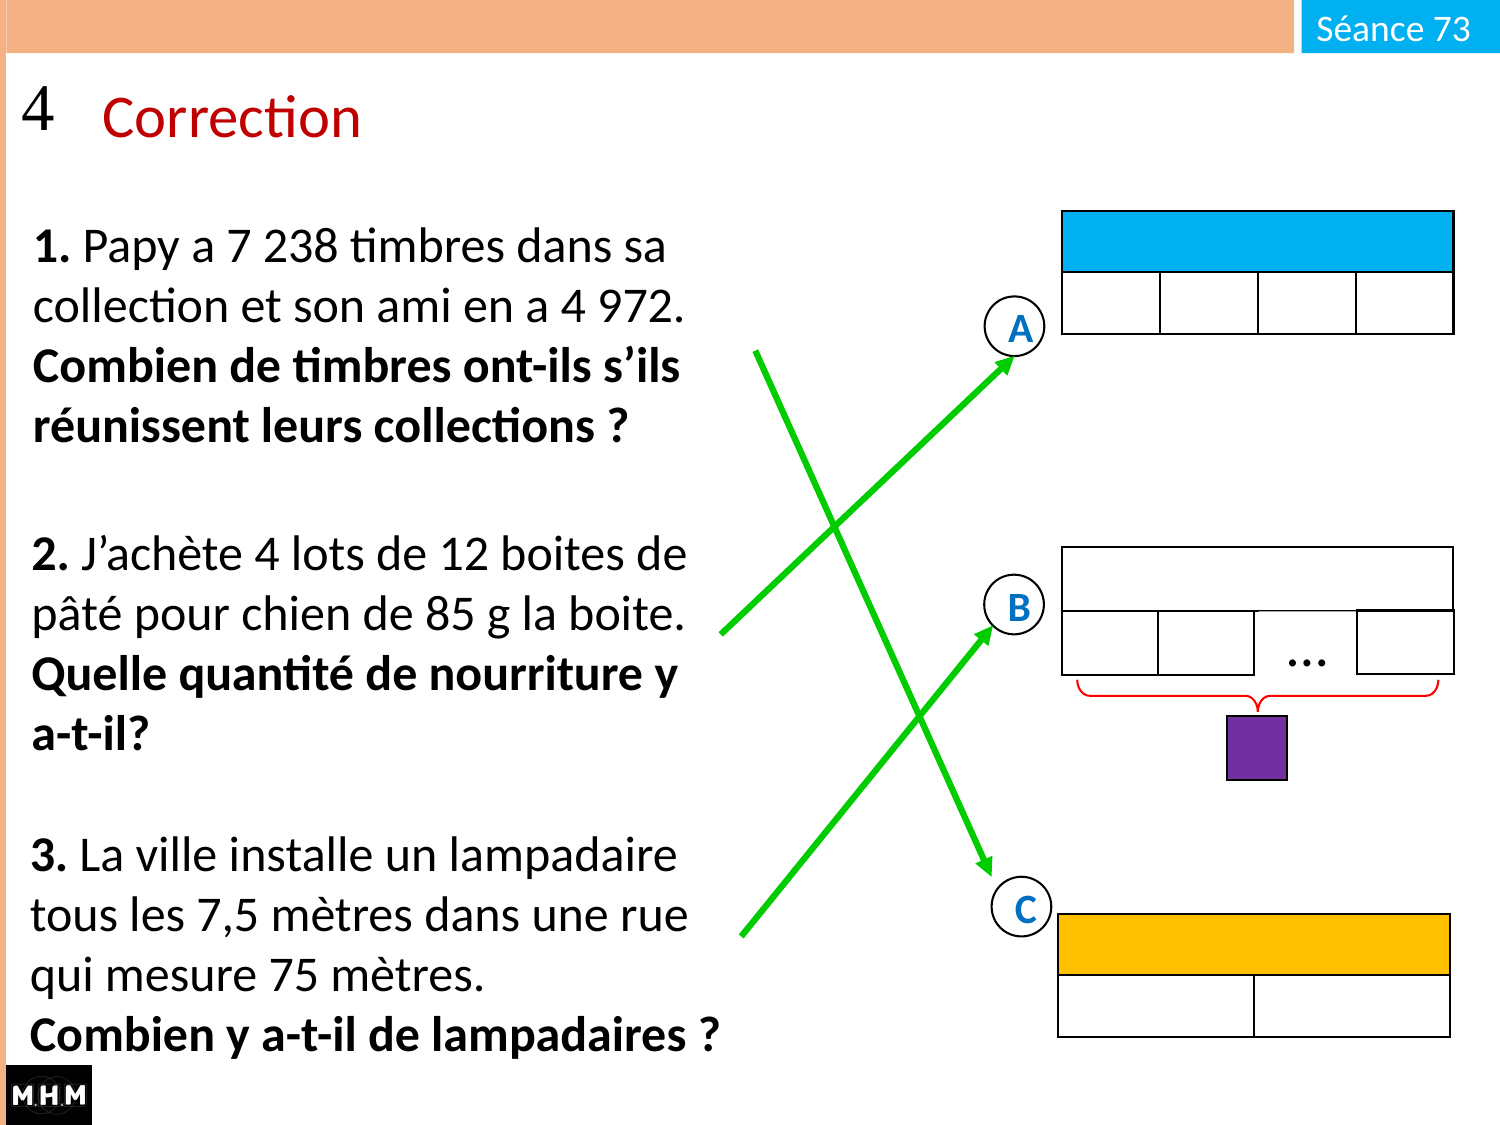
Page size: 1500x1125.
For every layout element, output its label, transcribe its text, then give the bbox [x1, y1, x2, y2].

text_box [741, 625, 993, 937]
text_box 1. Papy a 7 238 timbres dans sa collection et son ami en a 4 972. Combien de timbres ont-ils s’ils réunissent leurs collections ? [18, 204, 728, 460]
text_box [1058, 913, 1451, 1037]
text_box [1061, 210, 1454, 334]
picture [6, 1065, 92, 1125]
text_box C [993, 875, 1053, 938]
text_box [720, 356, 1015, 635]
text_box B [1009, 573, 1045, 636]
title Correction [87, 32, 1382, 158]
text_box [1061, 546, 1454, 781]
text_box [755, 350, 992, 356]
text_box 3. La ville installe un lampadaire tous les 7,5 mètres dans une rue qui mesure 75 mètres. Combien y a-t-il de lampadaires ? [14, 814, 739, 1069]
text_box 2. J’achète 4 lots de 12 boites de pâté pour chien de 85 g la boite. Quelle quantité de nourriture y a-t-il? [16, 513, 720, 769]
text_box A [983, 295, 1046, 358]
